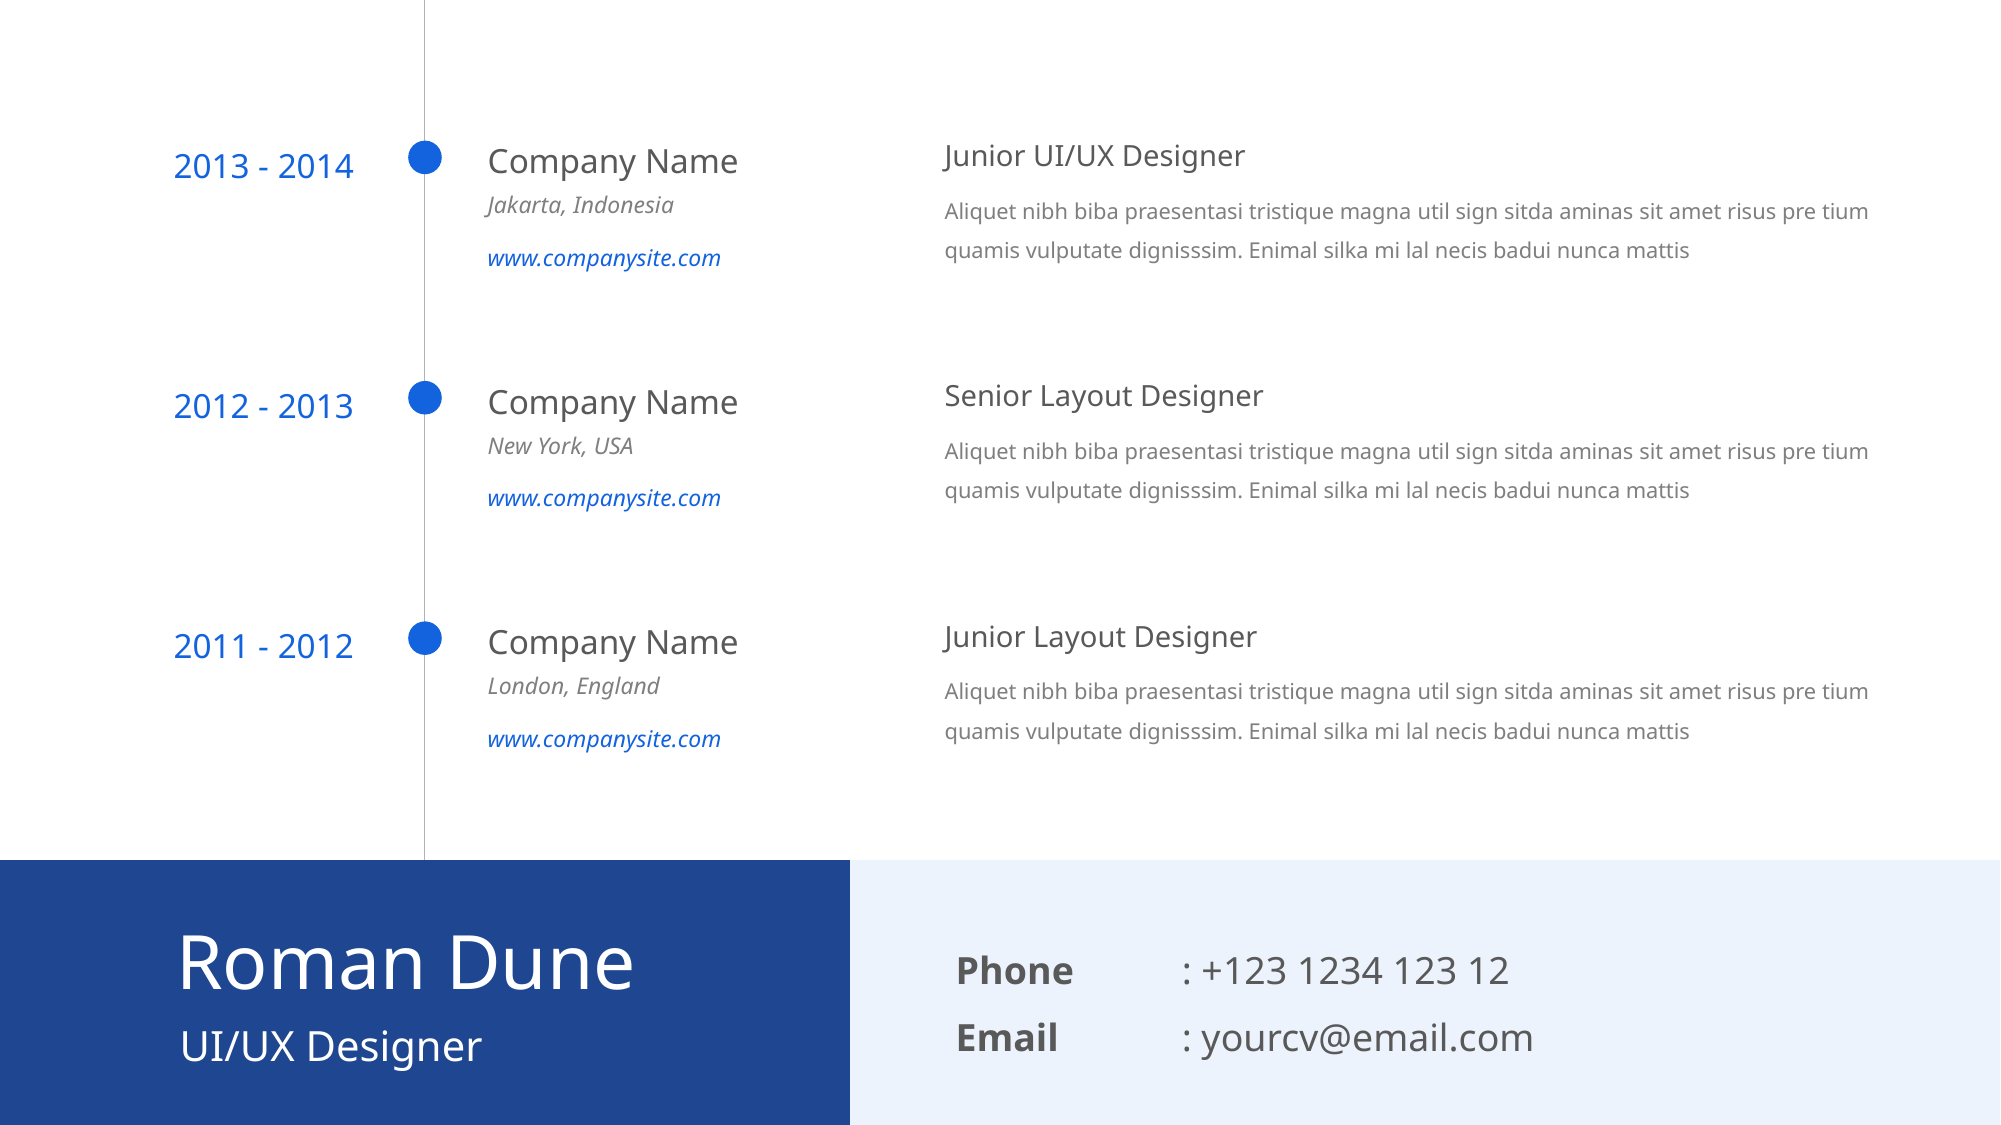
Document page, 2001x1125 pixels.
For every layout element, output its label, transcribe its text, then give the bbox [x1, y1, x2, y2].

text_box Senior Layout Designer [929, 370, 1407, 417]
text_box 2012 - 2013 [62, 358, 369, 433]
text_box Company Name [472, 353, 794, 429]
text_box Company Name [472, 113, 794, 188]
text_box 2013 - 2014 [62, 117, 369, 193]
text_box Jakarta, Indonesia [472, 169, 726, 222]
text_box [426, 379, 443, 416]
text_box Aliquet nibh biba praesentasi tristique magna util sign sitda aminas sit amet risus pre tium quamis vulputate dignisssim. Enimal silka mi lal necis badui nunca mattis [929, 417, 1908, 511]
text_box www.companysite.com [472, 703, 794, 760]
text_box Junior UI/UX Designer [929, 129, 1407, 176]
text_box [407, 139, 424, 176]
text_box [407, 620, 424, 656]
text_box [426, 620, 443, 656]
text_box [0, 859, 2000, 1125]
text_box www.companysite.com [472, 462, 794, 519]
text_box New York, USA [472, 410, 726, 462]
text_box London, England [472, 650, 726, 703]
text_box 2011 - 2012 [62, 598, 369, 673]
text_box Aliquet nibh biba praesentasi tristique magna util sign sitda aminas sit amet risus pre tium quamis vulputate dignisssim. Enimal silka mi lal necis badui nunca mattis [929, 657, 1908, 751]
text_box Company Name [472, 593, 794, 669]
text_box Aliquet nibh biba praesentasi tristique magna util sign sitda aminas sit amet risus pre tium quamis vulputate dignisssim. Enimal silka mi lal necis badui nunca mattis [929, 176, 1908, 271]
text_box www.companysite.com [472, 222, 794, 279]
text_box Junior Layout Designer [929, 610, 1407, 657]
text_box [426, 139, 443, 176]
text_box [407, 380, 424, 416]
